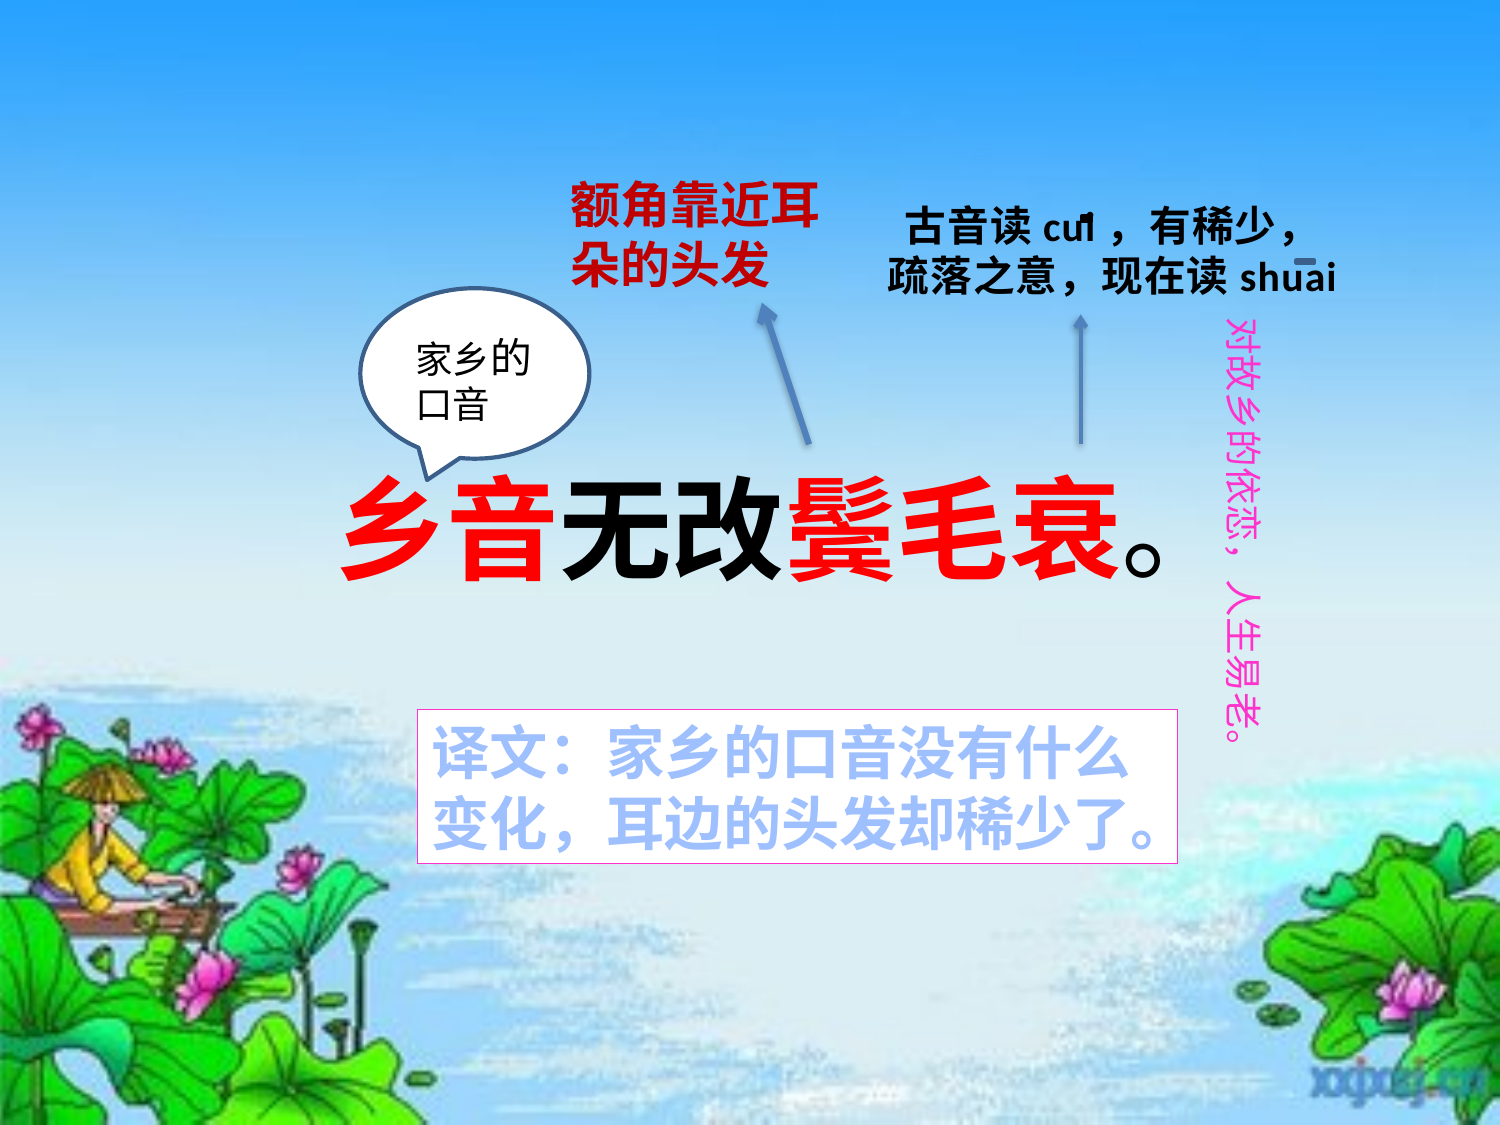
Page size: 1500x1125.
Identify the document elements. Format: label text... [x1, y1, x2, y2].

text_box 译文：家乡的口音没有什么变化，耳边的头发却稀少了。 [417, 709, 1178, 864]
text_box [1294, 258, 1316, 265]
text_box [761, 302, 810, 445]
text_box 额角靠近耳朵的头发 [555, 166, 842, 302]
text_box [358, 286, 592, 482]
text_box 家乡的口音 [400, 323, 549, 434]
picture [0, 0, 1500, 1125]
text_box 对故乡的依恋，人生易老。 [1199, 302, 1275, 929]
text_box 古音读cui，有稀少， 疏落之意，现在读shuai [761, 192, 1463, 308]
text_box 乡音无改鬓毛衰。 [319, 451, 1199, 602]
text_box [1080, 214, 1093, 223]
